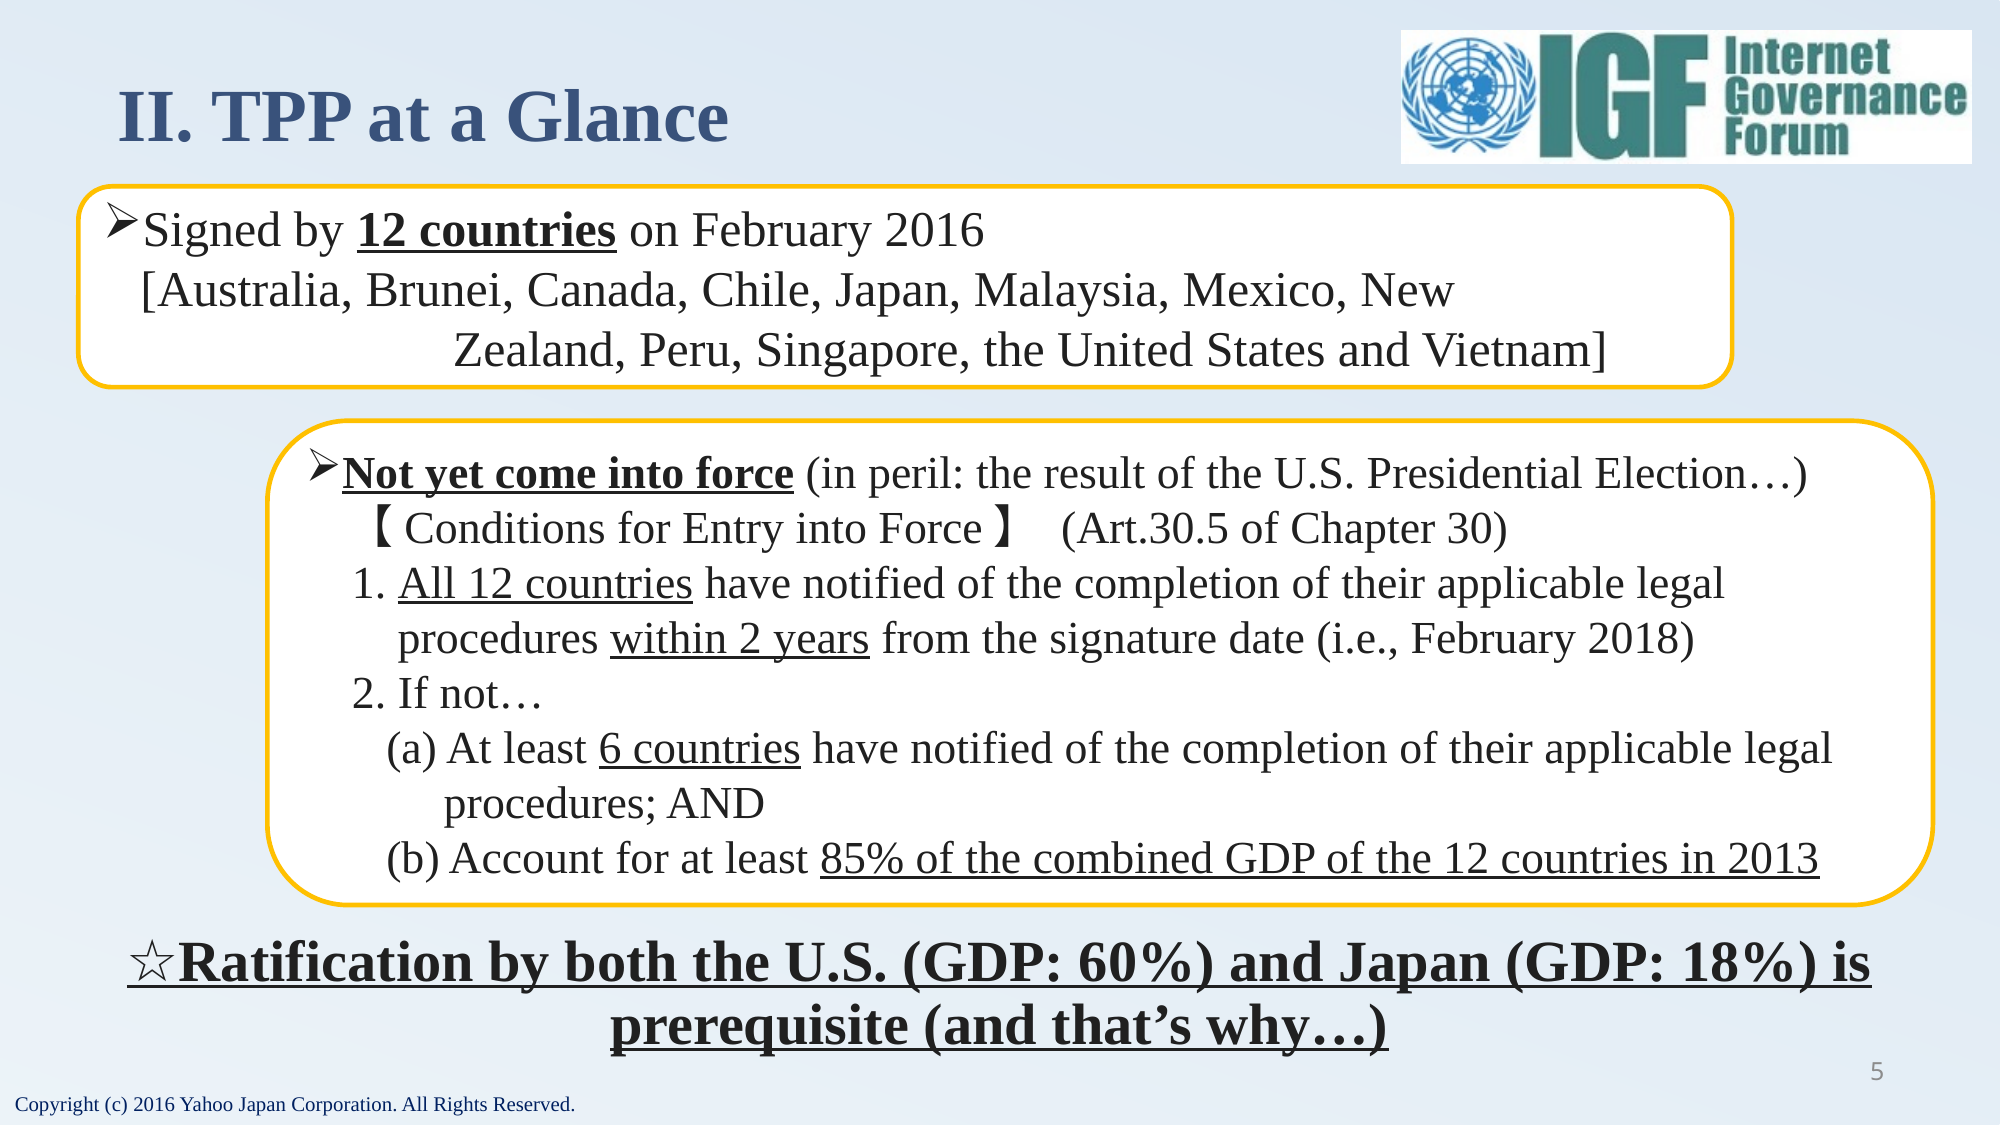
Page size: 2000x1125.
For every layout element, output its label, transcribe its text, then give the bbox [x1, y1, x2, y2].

list ☆Ratification by both the U.S. (GDP: 60%) and Japan (GDP: 18%) is prerequisite (and that’s why…) [78, 184, 1922, 1084]
slide_number 5 [1432, 1042, 1900, 1103]
picture [1401, 30, 1972, 164]
title II. TPP at a Glance [101, 30, 1401, 164]
text_box Signed by 12 countries on February 2016 [Australia, Brunei, Canada, Chile, Japan, Malaysia, Mexico, New Zealand, Peru, Singapore, the United States and Vietnam] [77, 185, 1734, 389]
text_box Not yet come into force (in peril: the result of the U.S. Presidential Election…) 【Conditions for Entry into Force】 (Art.30.5 of Chapter 30) 1. All 12 countries have notified of the completion of their applicable legal procedures within 2 years from the signature date (i.e., February 2018) 2. If not… (a) At least 6 countries have notified of the completion of their applicable legal procedures; AND (b) Account for at least 85% of the combined GDP of the 12 countries in 2013 [266, 419, 1934, 907]
text_box Copyright (c) 2016 Yahoo Japan Corporation. All Rights Reserved. [0, 1083, 598, 1125]
